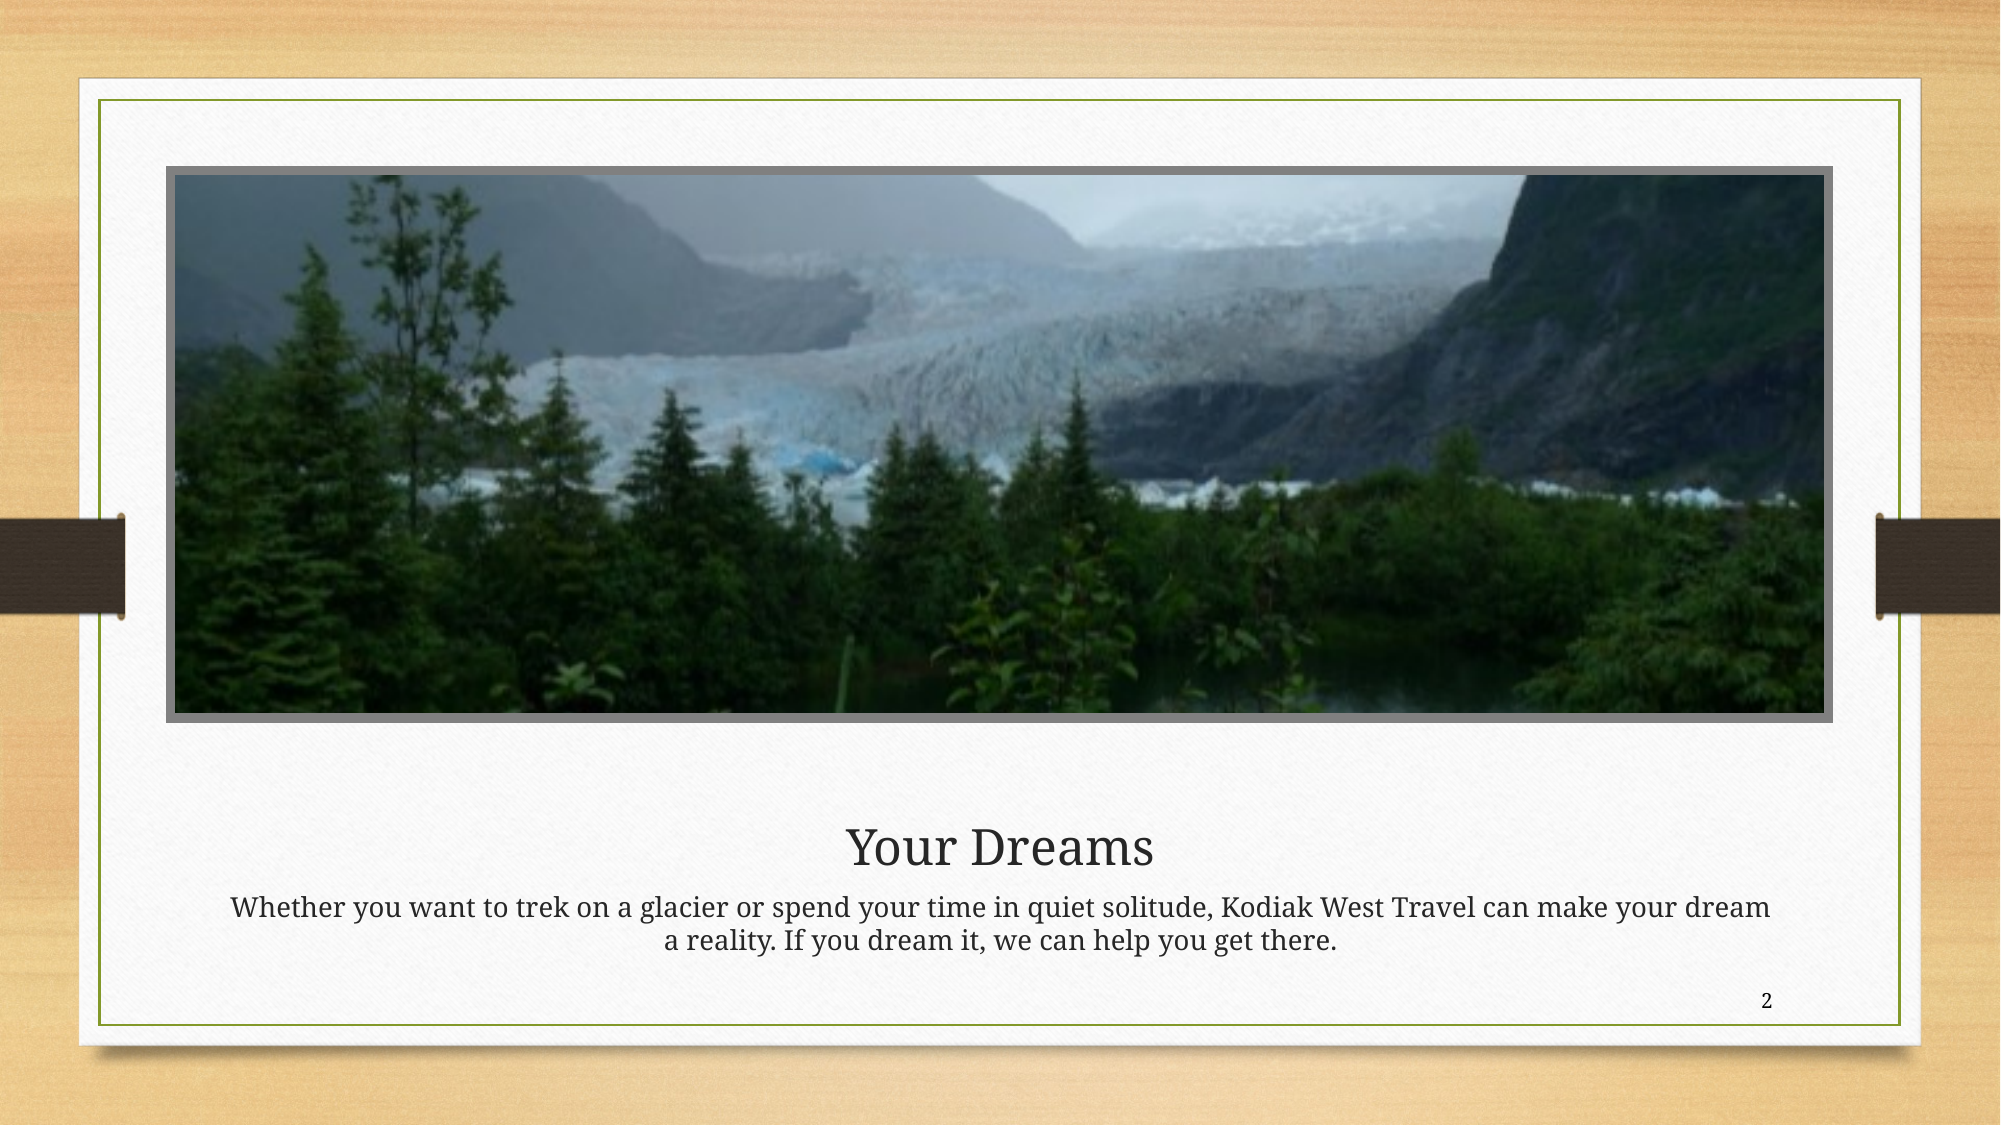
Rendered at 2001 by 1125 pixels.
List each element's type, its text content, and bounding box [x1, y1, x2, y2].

list Whether you want to trek on a glacier or spend your time in quiet solitude, Kodiak West Travel can make your dream a reality. If you dream it, we can help you get there. [212, 882, 1789, 964]
slide_number 2 [1698, 979, 1788, 1025]
picture [0, 0, 2001, 1125]
title Your Dreams [212, 789, 1789, 882]
